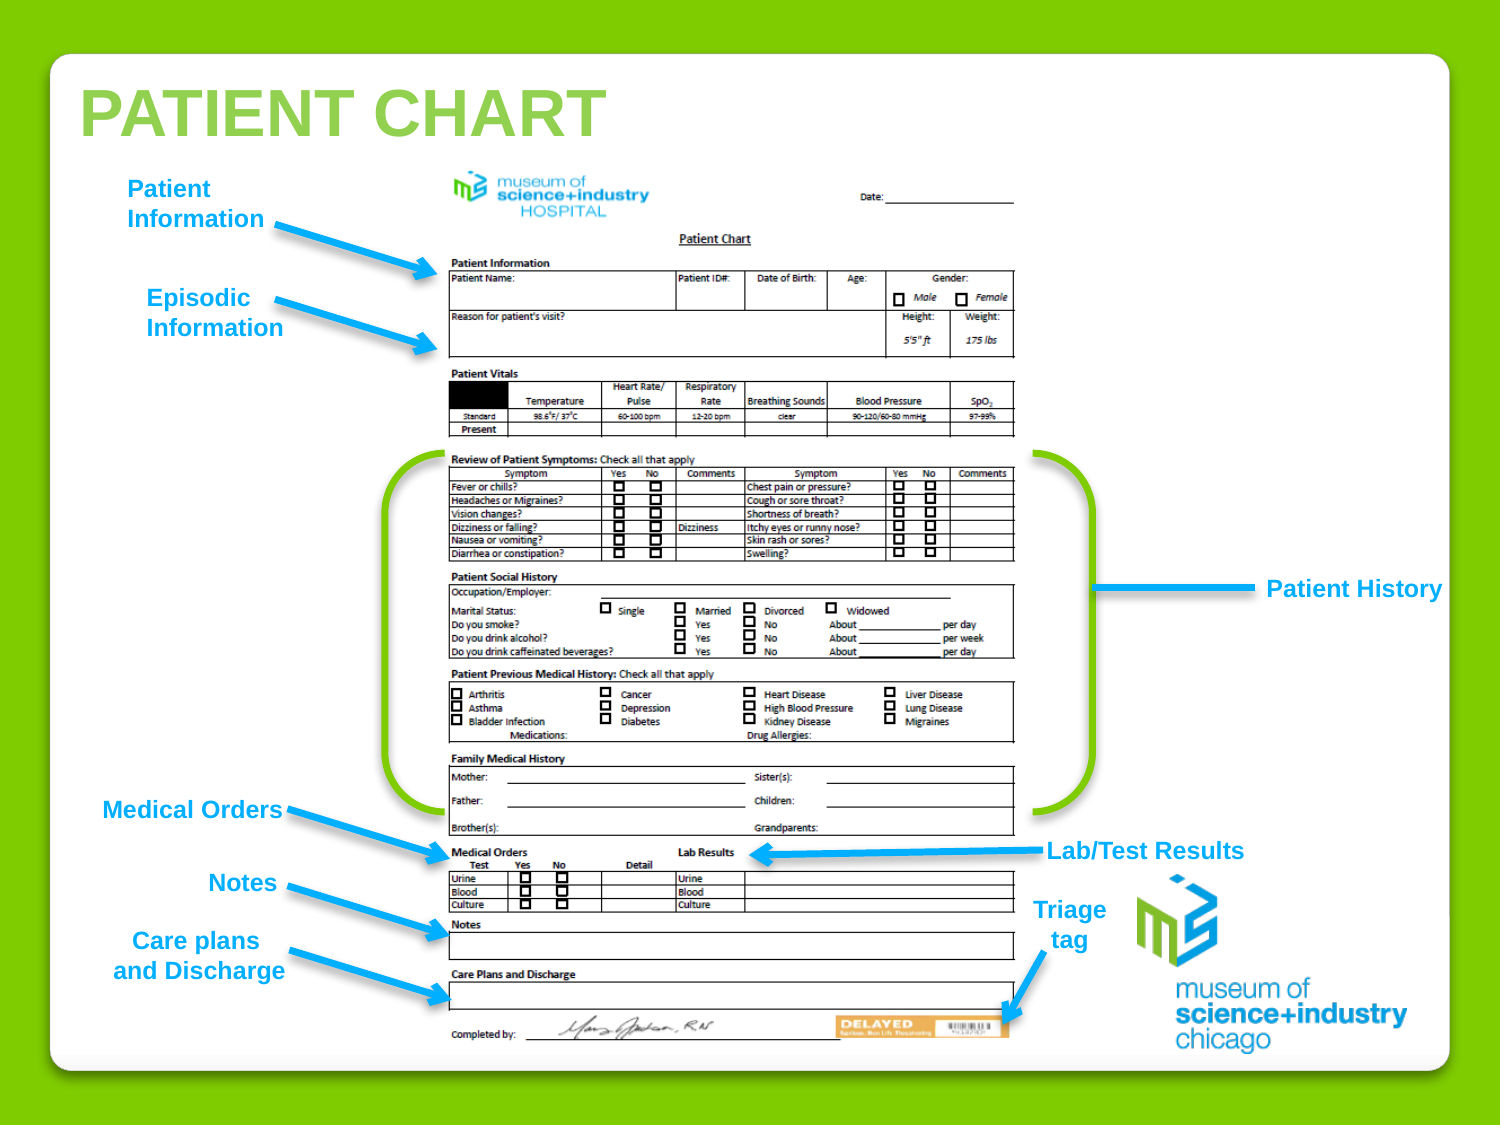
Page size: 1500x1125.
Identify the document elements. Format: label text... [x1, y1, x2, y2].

text_box [1038, 449, 1096, 816]
picture [1137, 874, 1407, 1054]
text_box PATIENT CHART [64, 62, 623, 158]
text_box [1002, 950, 1045, 1026]
text_box Notes [193, 859, 421, 904]
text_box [748, 849, 1044, 856]
text_box [381, 454, 421, 807]
text_box Patient Information [112, 164, 357, 240]
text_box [289, 949, 453, 1001]
text_box Patient History [1251, 564, 1496, 610]
text_box Lab/Test Results [1038, 827, 1374, 872]
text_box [287, 808, 451, 859]
text_box Care plans and Discharge [93, 916, 285, 992]
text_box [287, 885, 451, 937]
text_box Triage tag [1038, 885, 1138, 961]
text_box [274, 223, 438, 275]
picture [429, 162, 1033, 1047]
text_box Medical Orders [87, 786, 307, 831]
text_box Episodic Information [131, 274, 376, 349]
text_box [274, 298, 438, 350]
